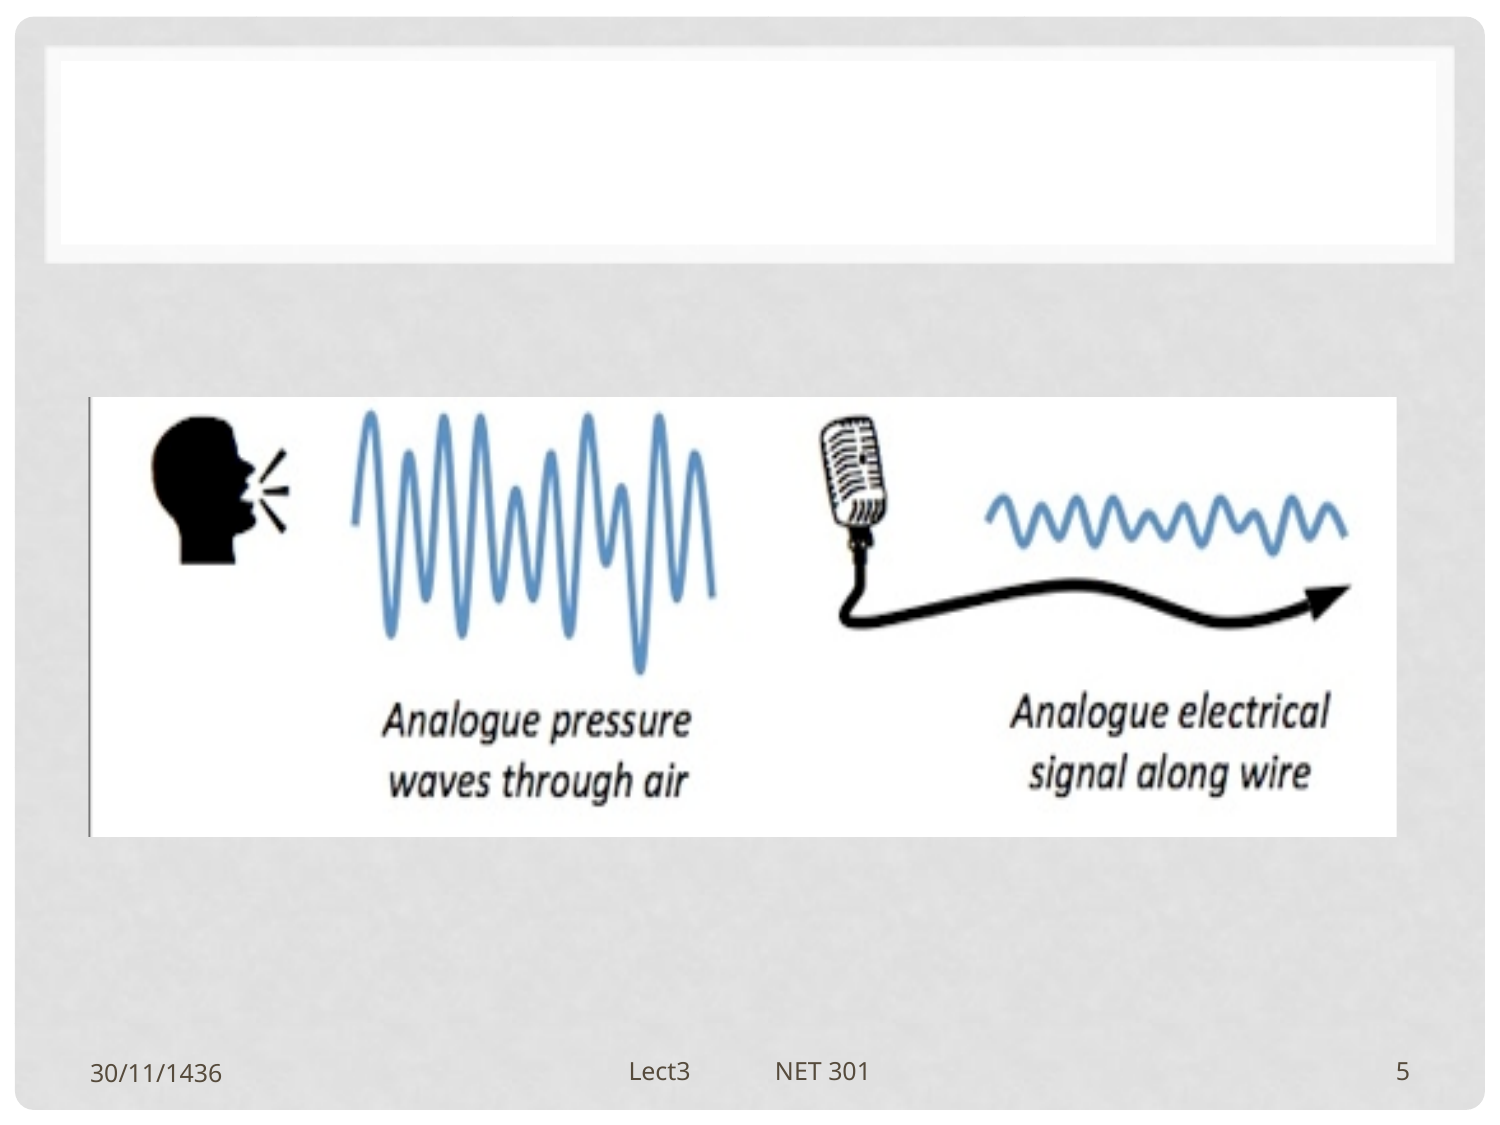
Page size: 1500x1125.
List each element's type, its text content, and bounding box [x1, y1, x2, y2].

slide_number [75, 1042, 425, 1103]
picture [88, 396, 1397, 838]
slide_number 5 [1074, 1042, 1425, 1103]
footer Lect3 NET 301 [512, 1042, 988, 1103]
